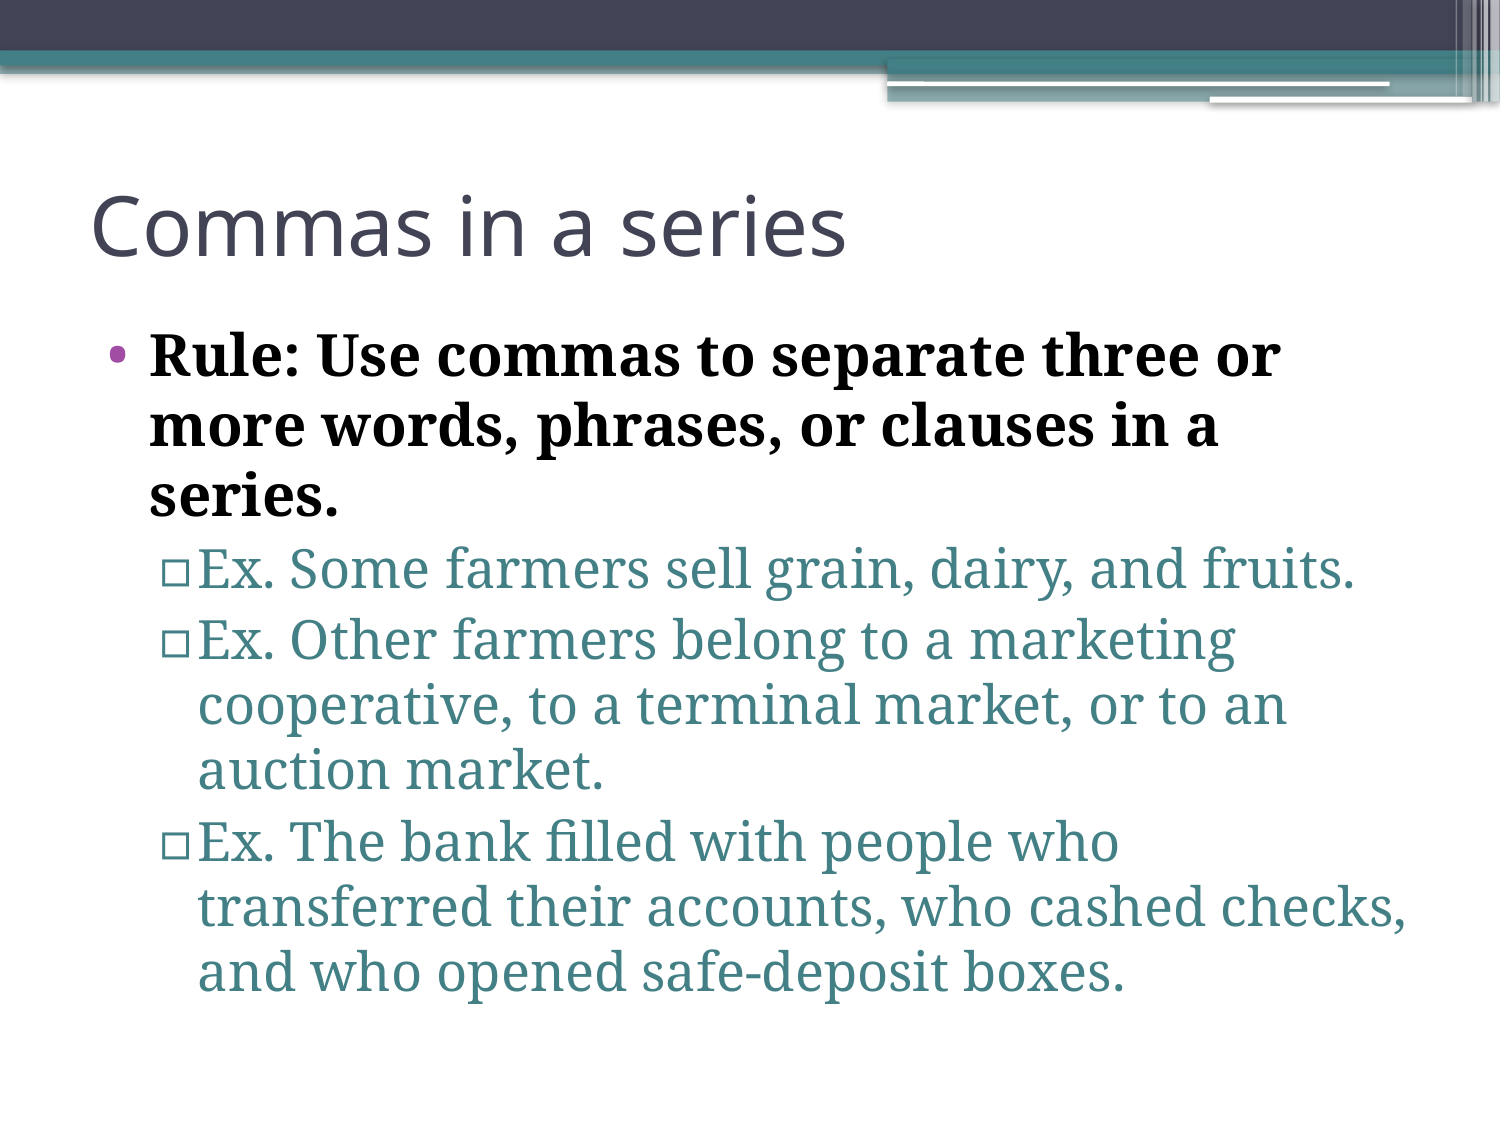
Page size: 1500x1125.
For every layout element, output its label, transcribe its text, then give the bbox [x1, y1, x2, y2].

title Commas in a series [75, 135, 1425, 310]
list Rule: Use commas to separate three or more words, phrases, or clauses in a series. Ex. Some farmers sell grain, dairy, and fruits. Ex. Other farmers belong to a marketing cooperative, to a terminal market, or to an auction market. Ex. The bank filled with people who transferred their accounts, who cashed checks, and who opened safe-deposit boxes. [75, 310, 1425, 1021]
